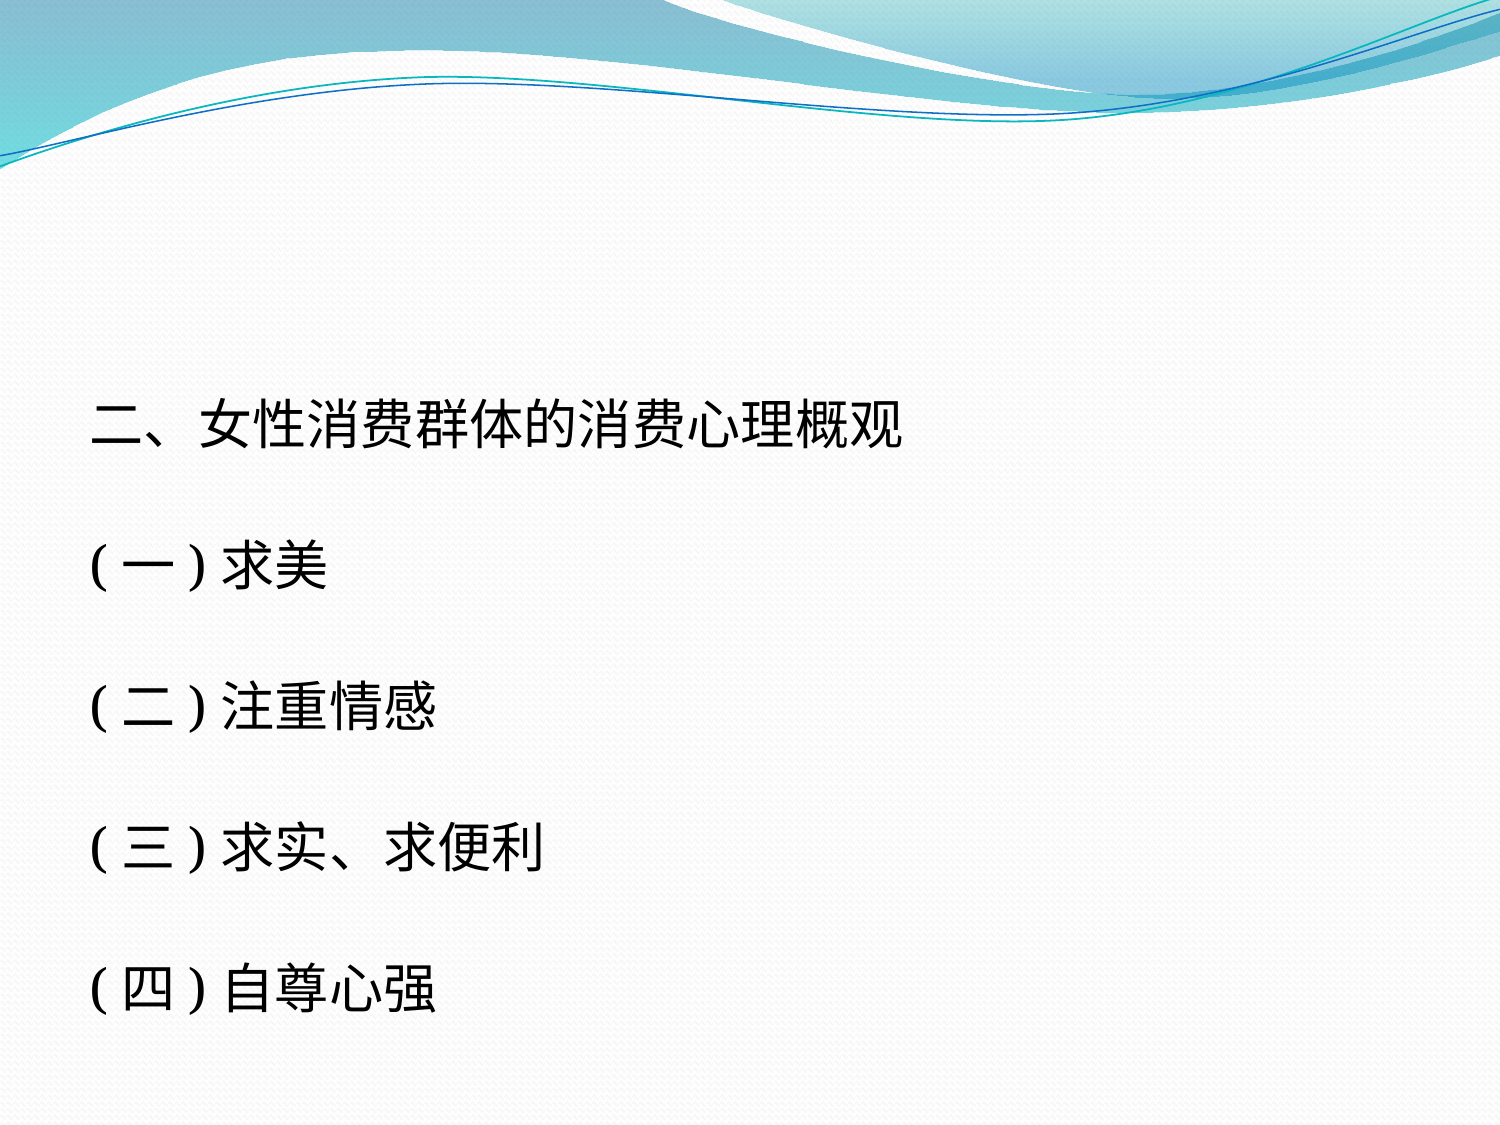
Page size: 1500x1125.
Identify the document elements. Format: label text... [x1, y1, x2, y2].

list 二、女性消费群体的消费心理概观 (一)求美 (二)注重情感 (三)求实、求便利 (四)自尊心强 [75, 317, 1425, 1038]
